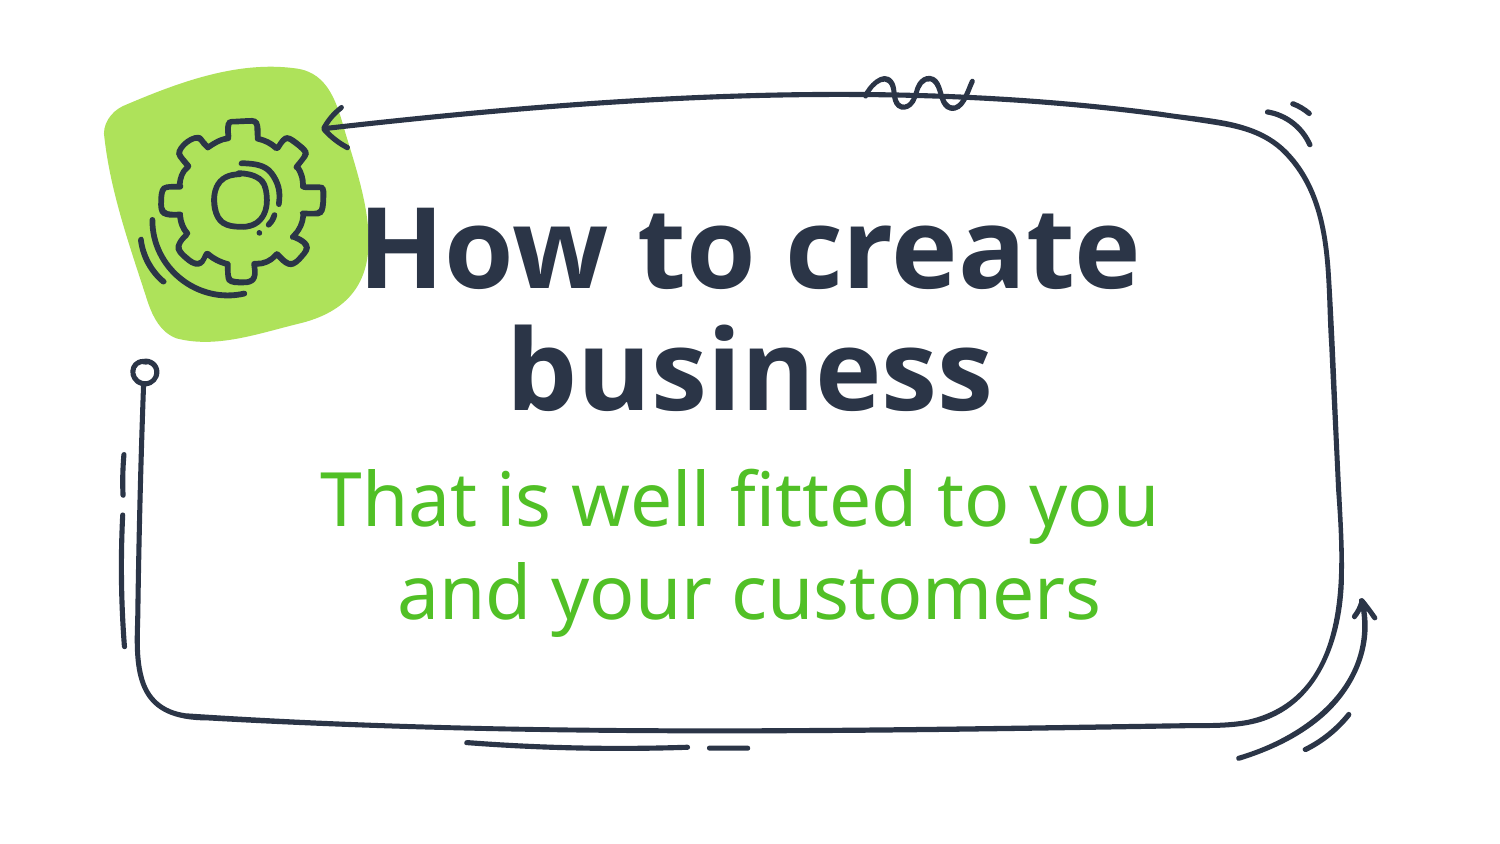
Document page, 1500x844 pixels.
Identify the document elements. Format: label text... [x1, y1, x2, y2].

title How to create business [290, 324, 1210, 435]
subtitle That is well fitted to you and your customers [290, 468, 1210, 533]
text_box [138, 236, 167, 285]
text_box [158, 117, 327, 286]
text_box [149, 217, 248, 299]
